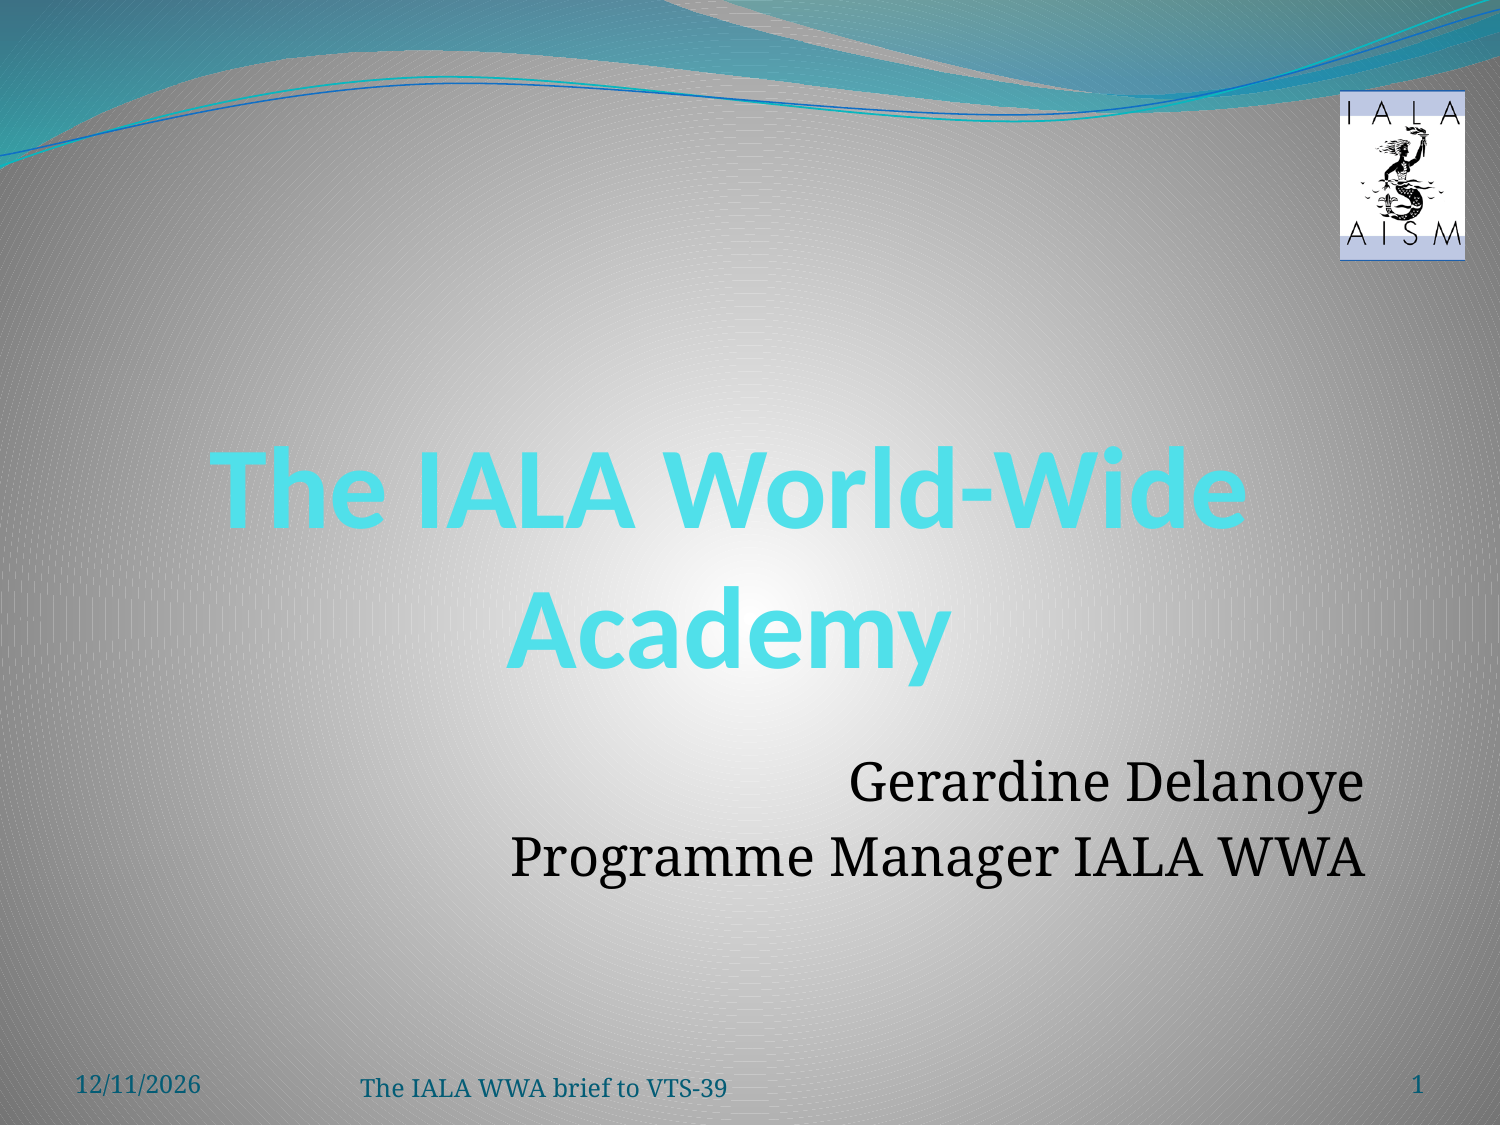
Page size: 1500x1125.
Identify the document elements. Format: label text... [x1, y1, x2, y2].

footer The IALA WWA brief to VTS-39 [360, 1042, 1282, 1103]
slide_number 1 [1299, 1042, 1425, 1103]
picture [1340, 90, 1465, 261]
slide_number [75, 1042, 360, 1103]
subtitle Gerardine Delanoye Programme Manager IALA WWA [88, 739, 1377, 933]
title The IALA World-Wide Academy [87, 224, 1376, 693]
